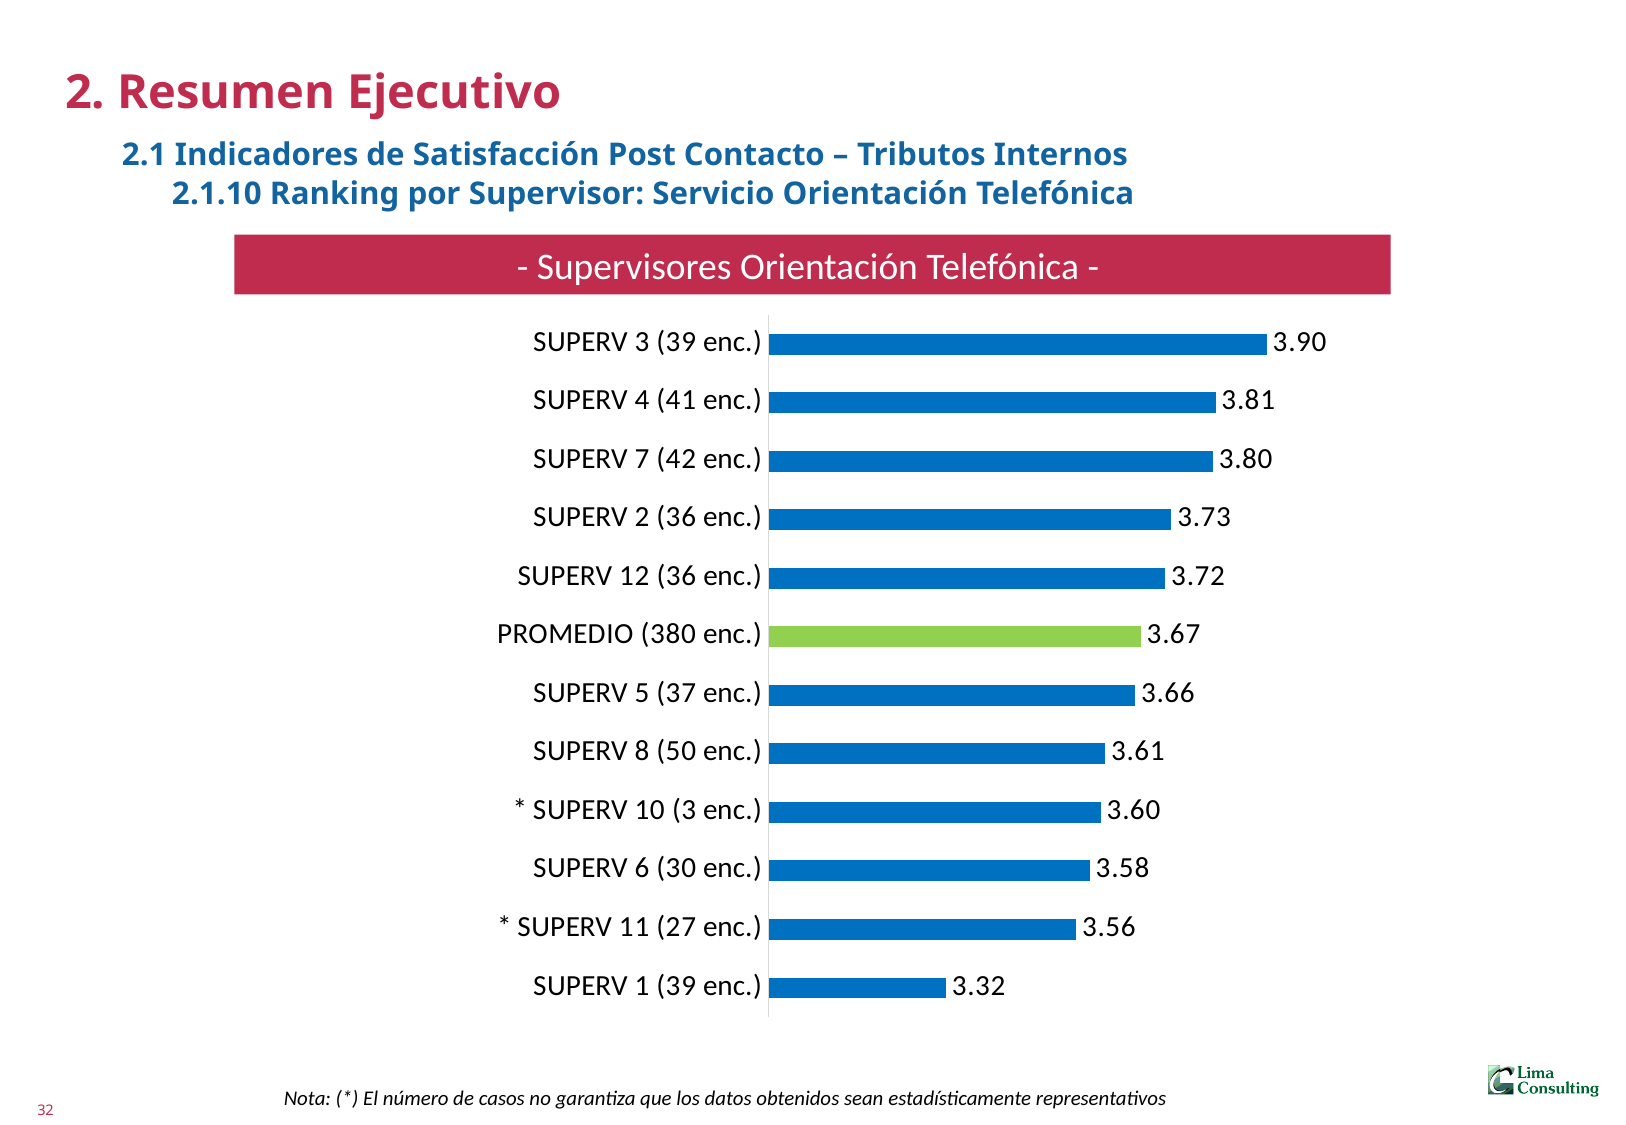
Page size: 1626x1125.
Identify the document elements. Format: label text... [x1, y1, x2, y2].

chart [206, 310, 1368, 1022]
text_box - Supervisores Orientación Telefónica - [234, 234, 1391, 295]
text_box 2. Resumen Ejecutivo 2.1 Indicadores de Satisfacción Post Contacto – Tributos Internos 2.1.10 Ranking por Supervisor: Servicio Orientación Telefónica [49, 59, 1625, 219]
text_box Nota: (*) El número de casos no garantiza que los datos obtenidos sean estadísticamente representativos [269, 1077, 1240, 1117]
picture [1488, 1065, 1599, 1097]
